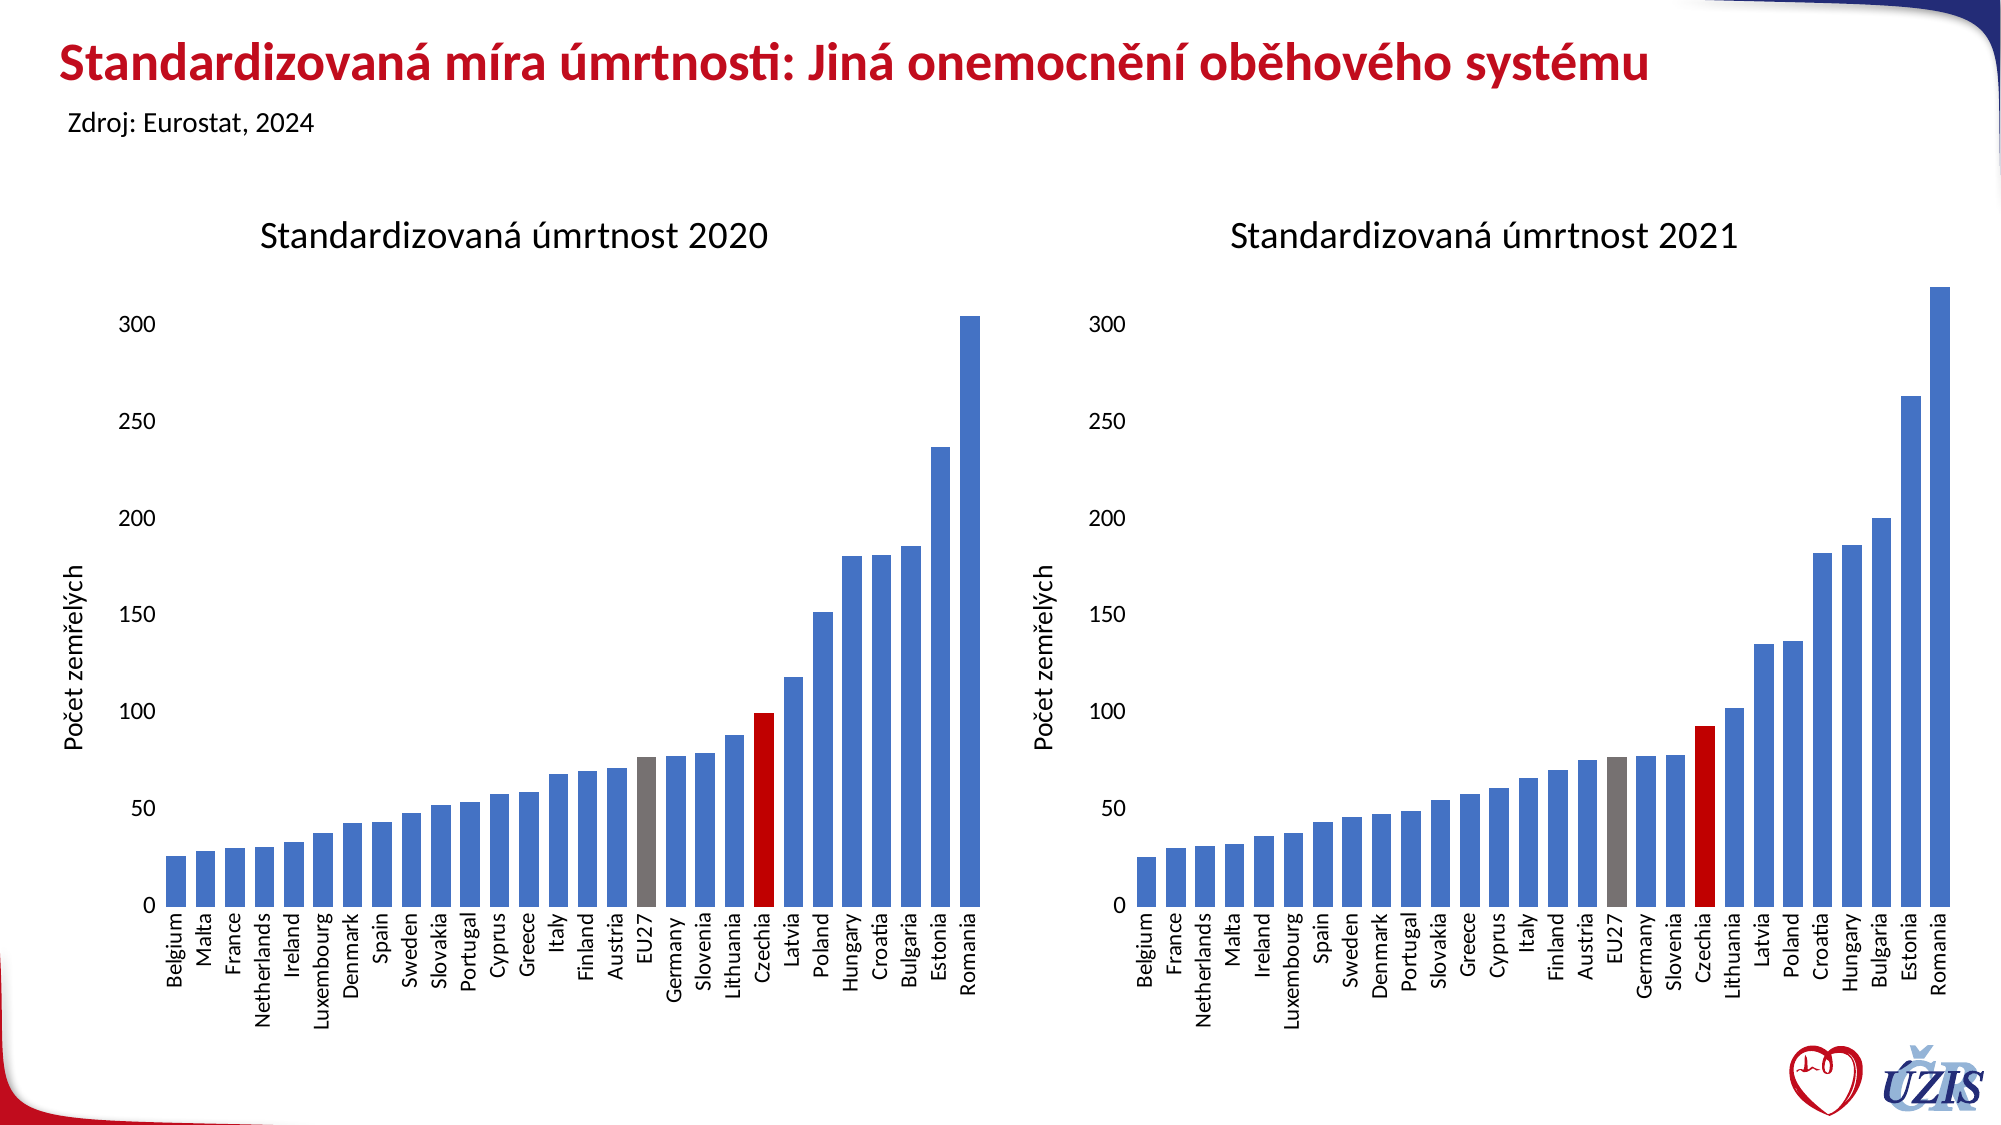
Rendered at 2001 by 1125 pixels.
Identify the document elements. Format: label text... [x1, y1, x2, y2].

chart [25, 182, 1975, 1048]
text_box Zdroj: Eurostat, 2024 [53, 96, 1161, 147]
title Standardizovaná míra úmrtnosti: Jiná onemocnění oběhového systému [44, 26, 1947, 113]
